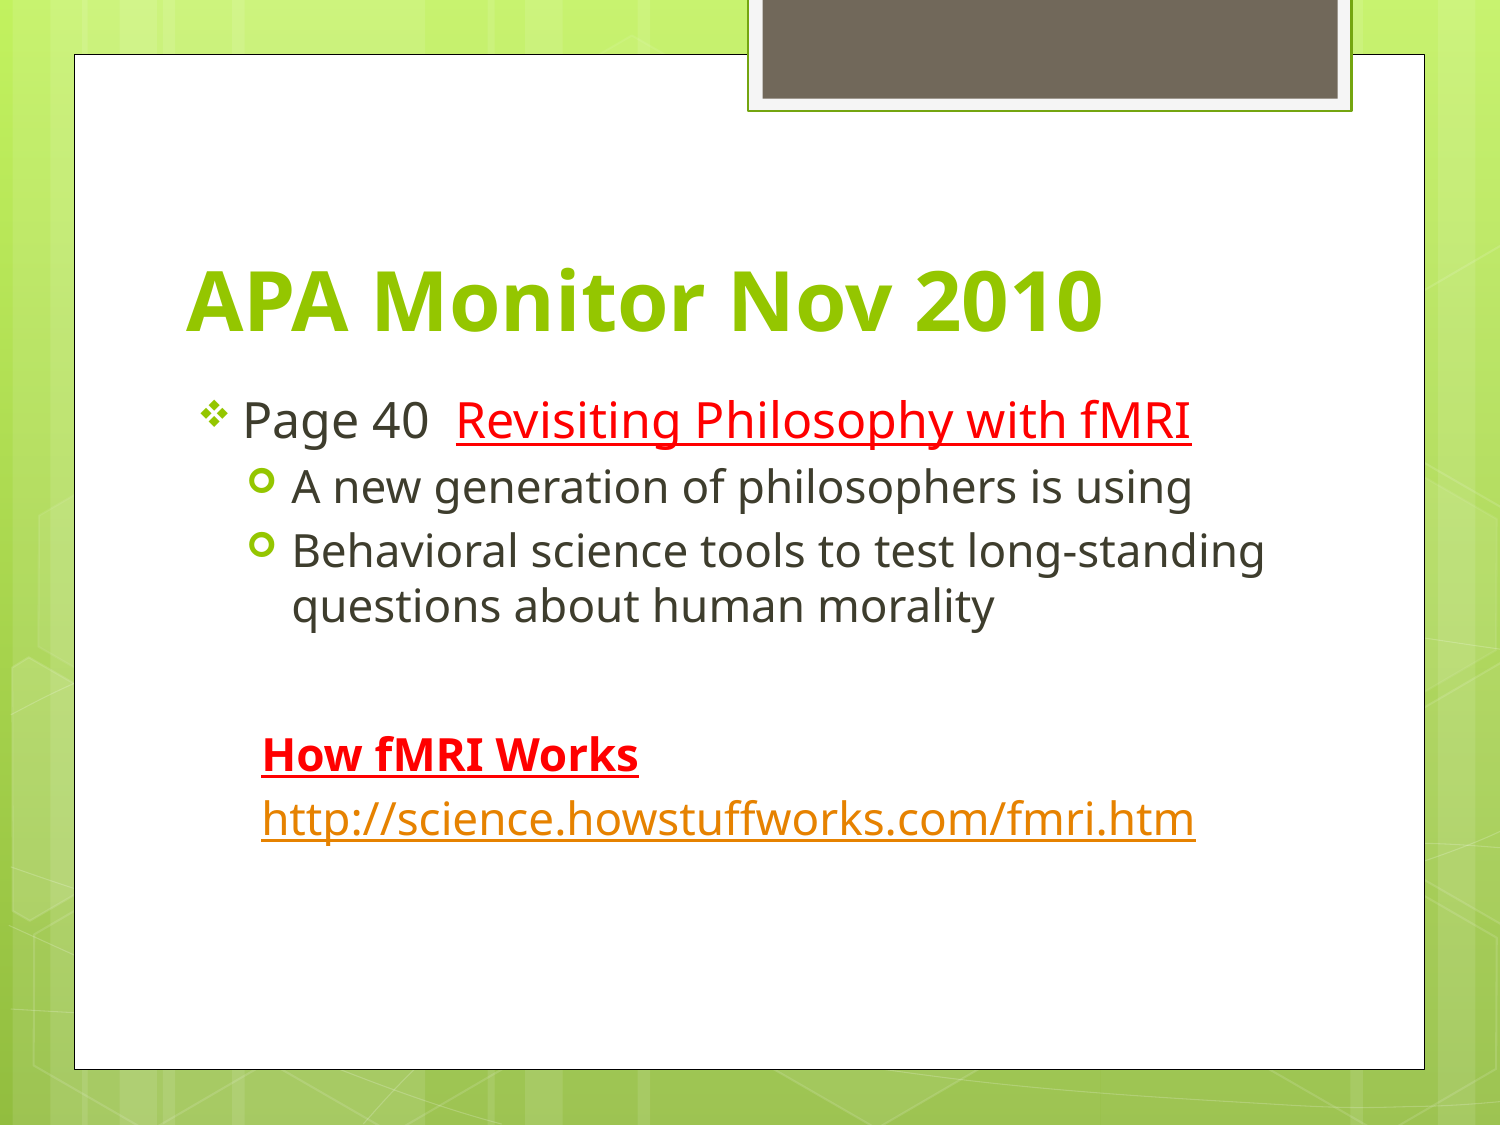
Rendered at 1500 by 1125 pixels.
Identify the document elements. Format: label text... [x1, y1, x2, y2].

list Page 40 Revisiting Philosophy with fMRI A new generation of philosophers is using Behavioral science tools to test long-standing questions about human morality How fMRI Works http://science.howstuffworks.com/fmri.htm [171, 381, 1283, 957]
title APA Monitor Nov 2010 [171, 168, 1324, 357]
